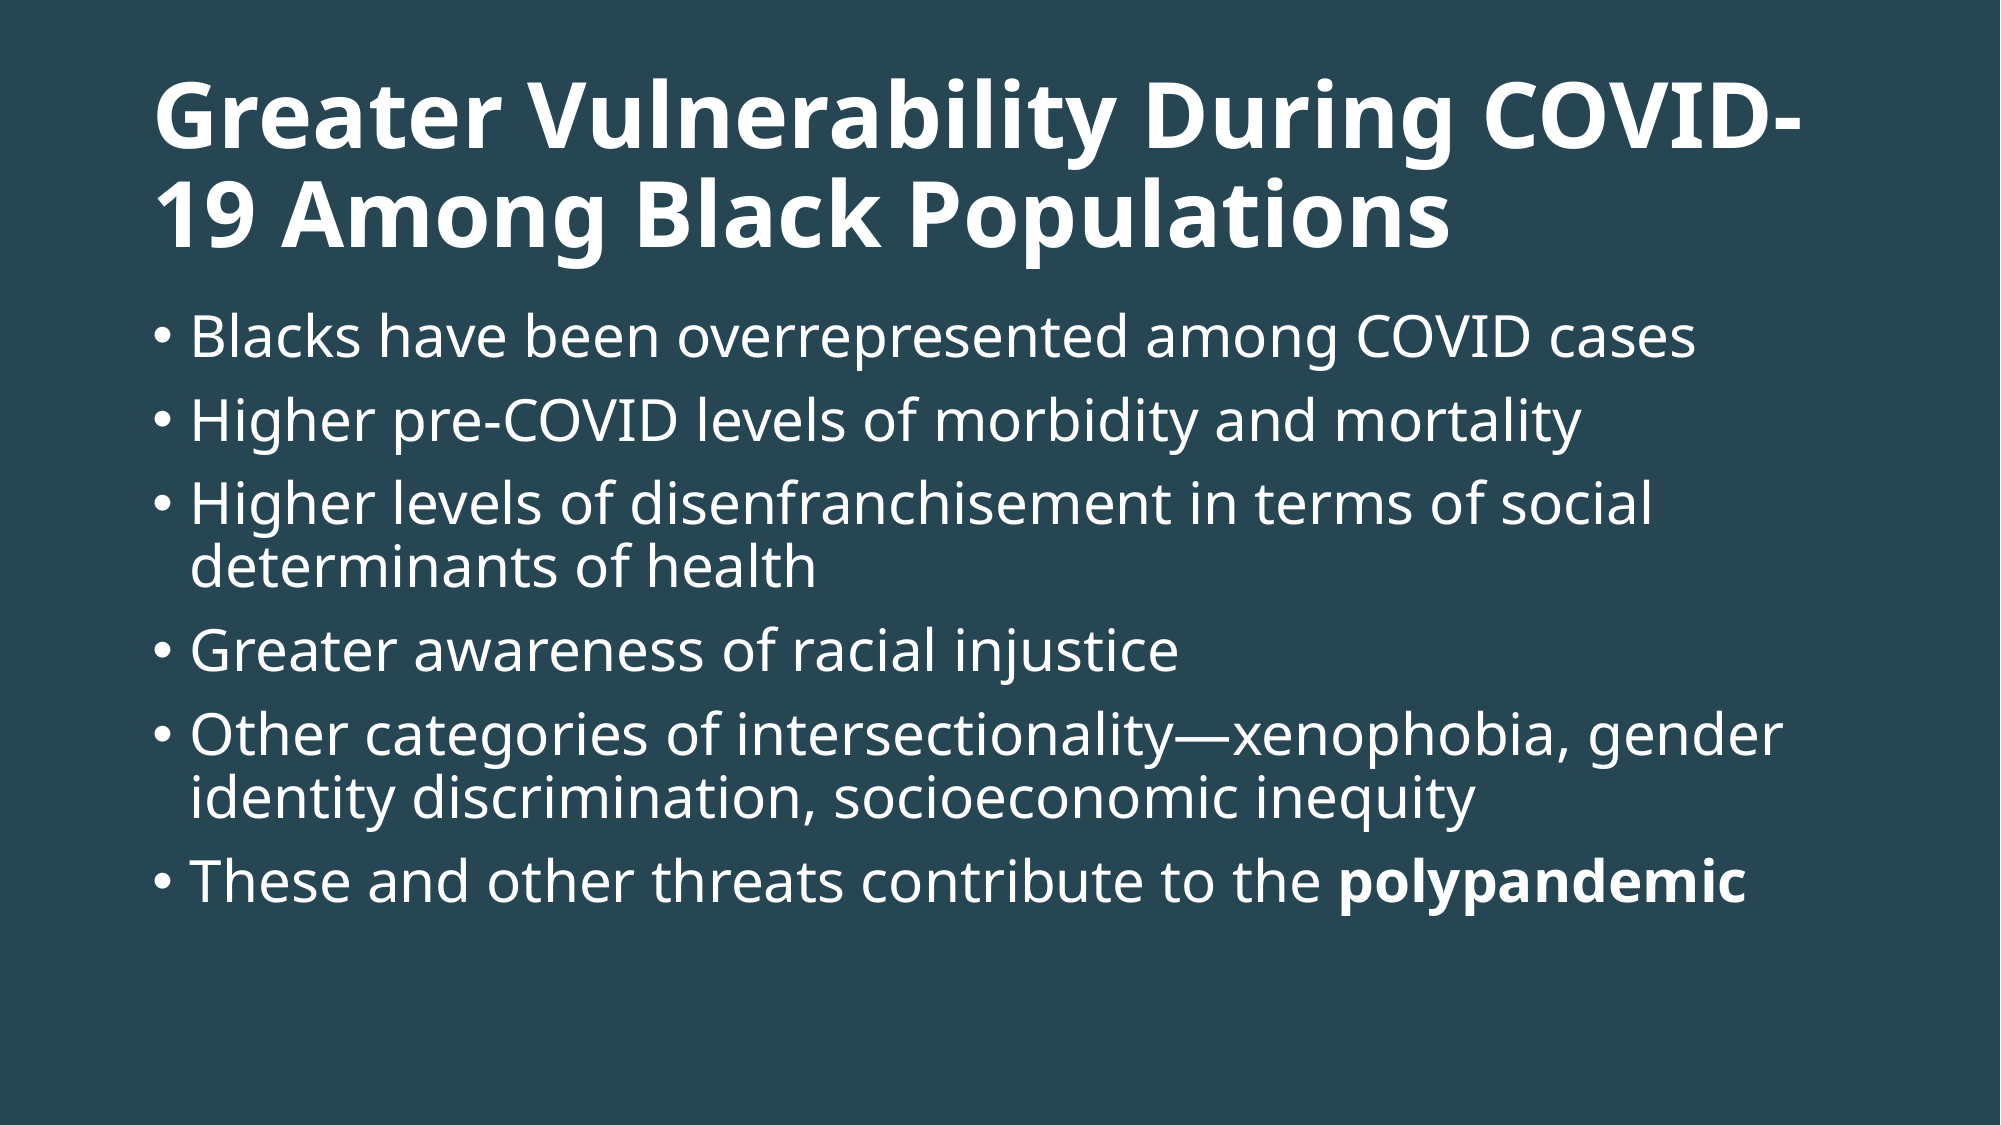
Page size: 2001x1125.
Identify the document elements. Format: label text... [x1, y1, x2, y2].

list Blacks have been overrepresented among COVID cases Higher pre-COVID levels of morbidity and mortality Higher levels of disenfranchisement in terms of social determinants of health Greater awareness of racial injustice Other categories of intersectionality—xenophobia, gender identity discrimination, socioeconomic inequity These and other threats contribute to the polypandemic [137, 299, 1863, 1014]
title Greater Vulnerability During COVID-19 Among Black Populations [137, 59, 1863, 278]
